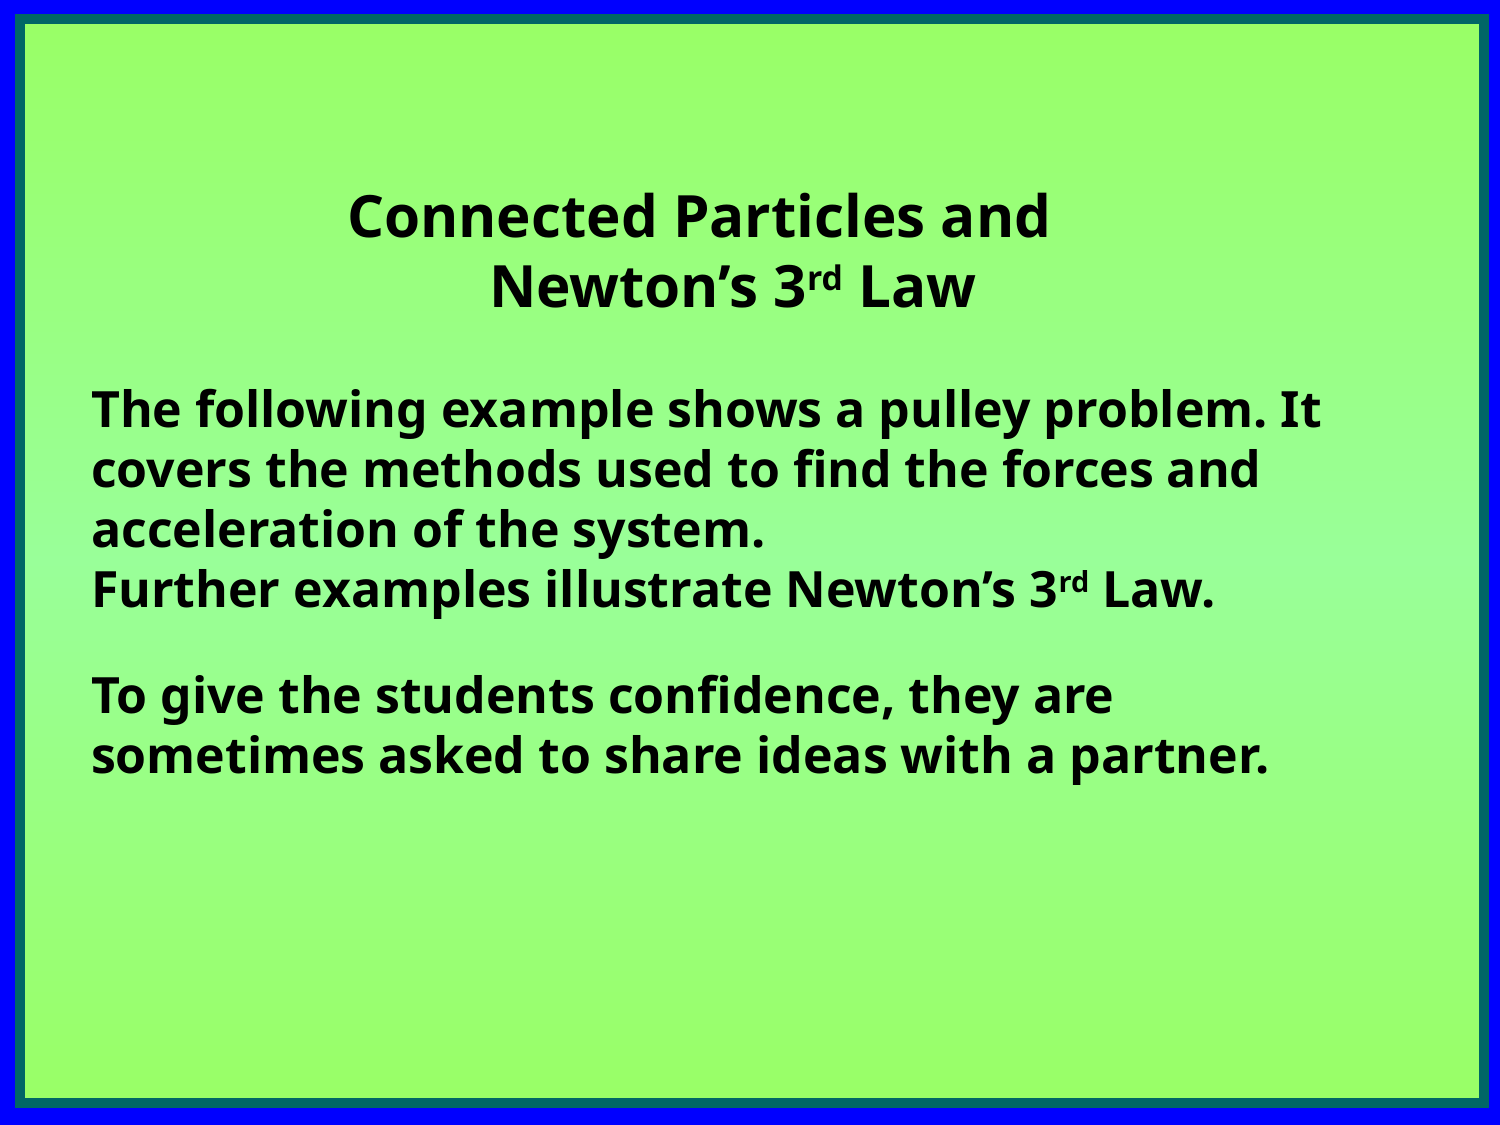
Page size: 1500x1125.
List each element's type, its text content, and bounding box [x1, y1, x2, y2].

text_box The following example shows a pulley problem. It covers the methods used to find the forces and acceleration of the system. Further examples illustrate Newton’s 3rd Law. [76, 370, 1413, 625]
text_box Connected Particles and Newton’s 3rd Law [266, 172, 1132, 336]
text_box To give the students confidence, they are sometimes asked to share ideas with a partner. [76, 656, 1413, 792]
